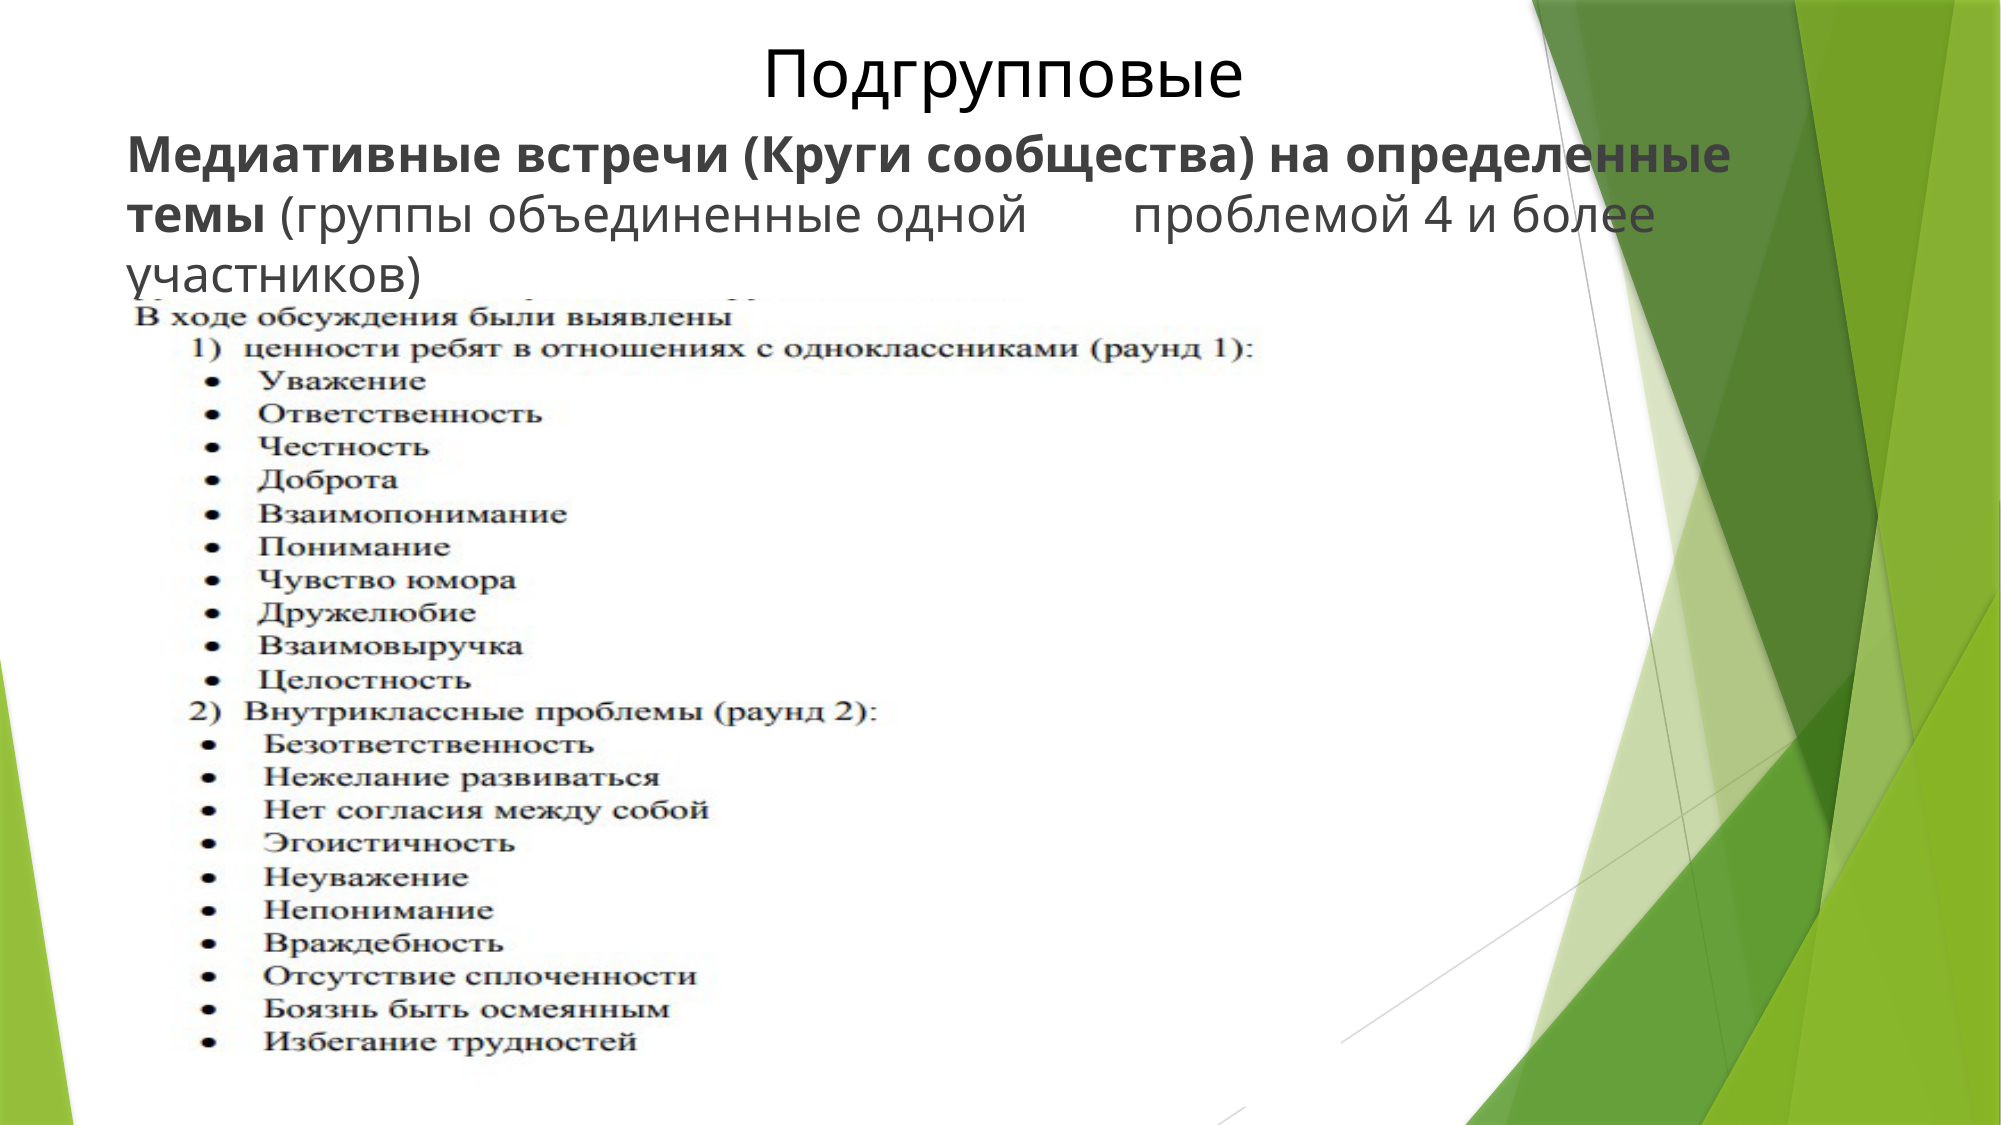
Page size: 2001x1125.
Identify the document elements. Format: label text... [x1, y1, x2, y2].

picture [111, 299, 1342, 1107]
title Подгрупповые [65, 23, 1960, 193]
list Медиативные встречи (Круги сообщества) на определенные темы (группы объединенные одной проблемой 4 и более участников) [111, 114, 1899, 992]
